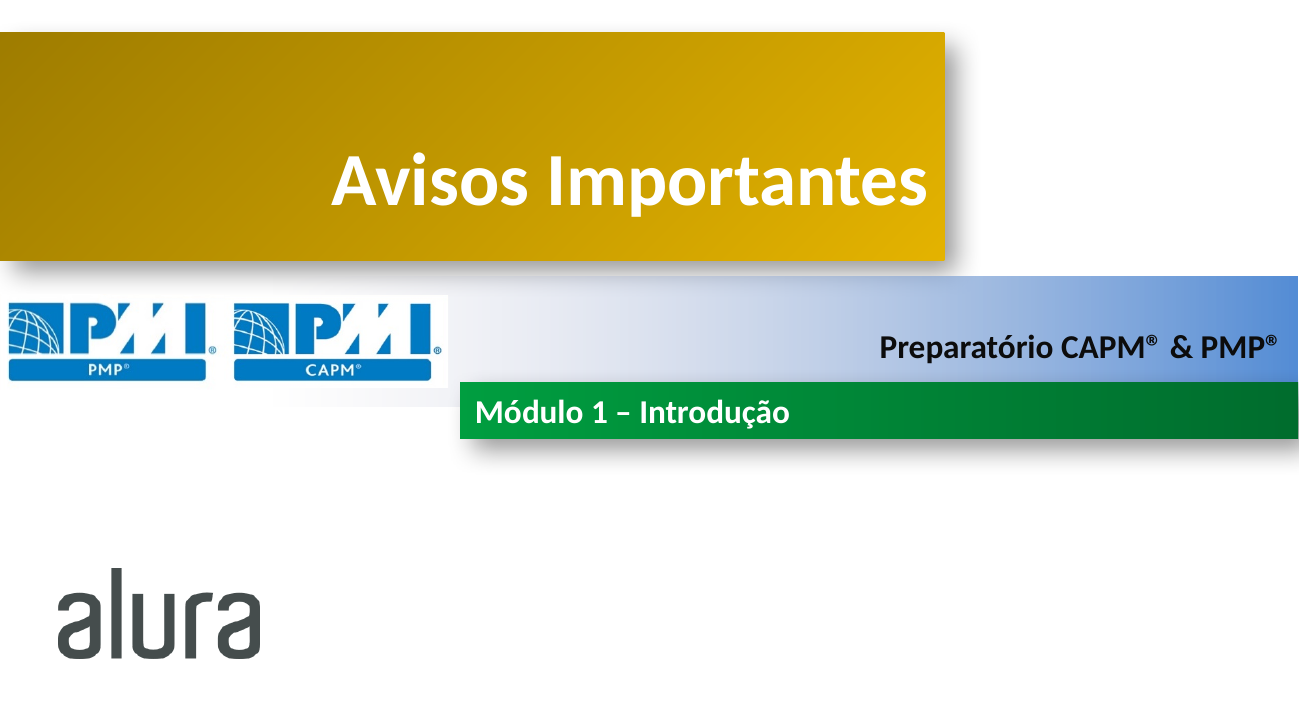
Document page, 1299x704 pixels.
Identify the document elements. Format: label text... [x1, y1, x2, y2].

text_box [270, 374, 1298, 407]
text_box Módulo 1 – Introdução [460, 382, 1299, 439]
text_box [270, 276, 1298, 317]
text_box Avisos Importantes [0, 32, 945, 261]
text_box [0, 294, 449, 390]
text_box Preparatório CAPM® & PMP® [452, 317, 1298, 374]
picture [58, 568, 260, 660]
